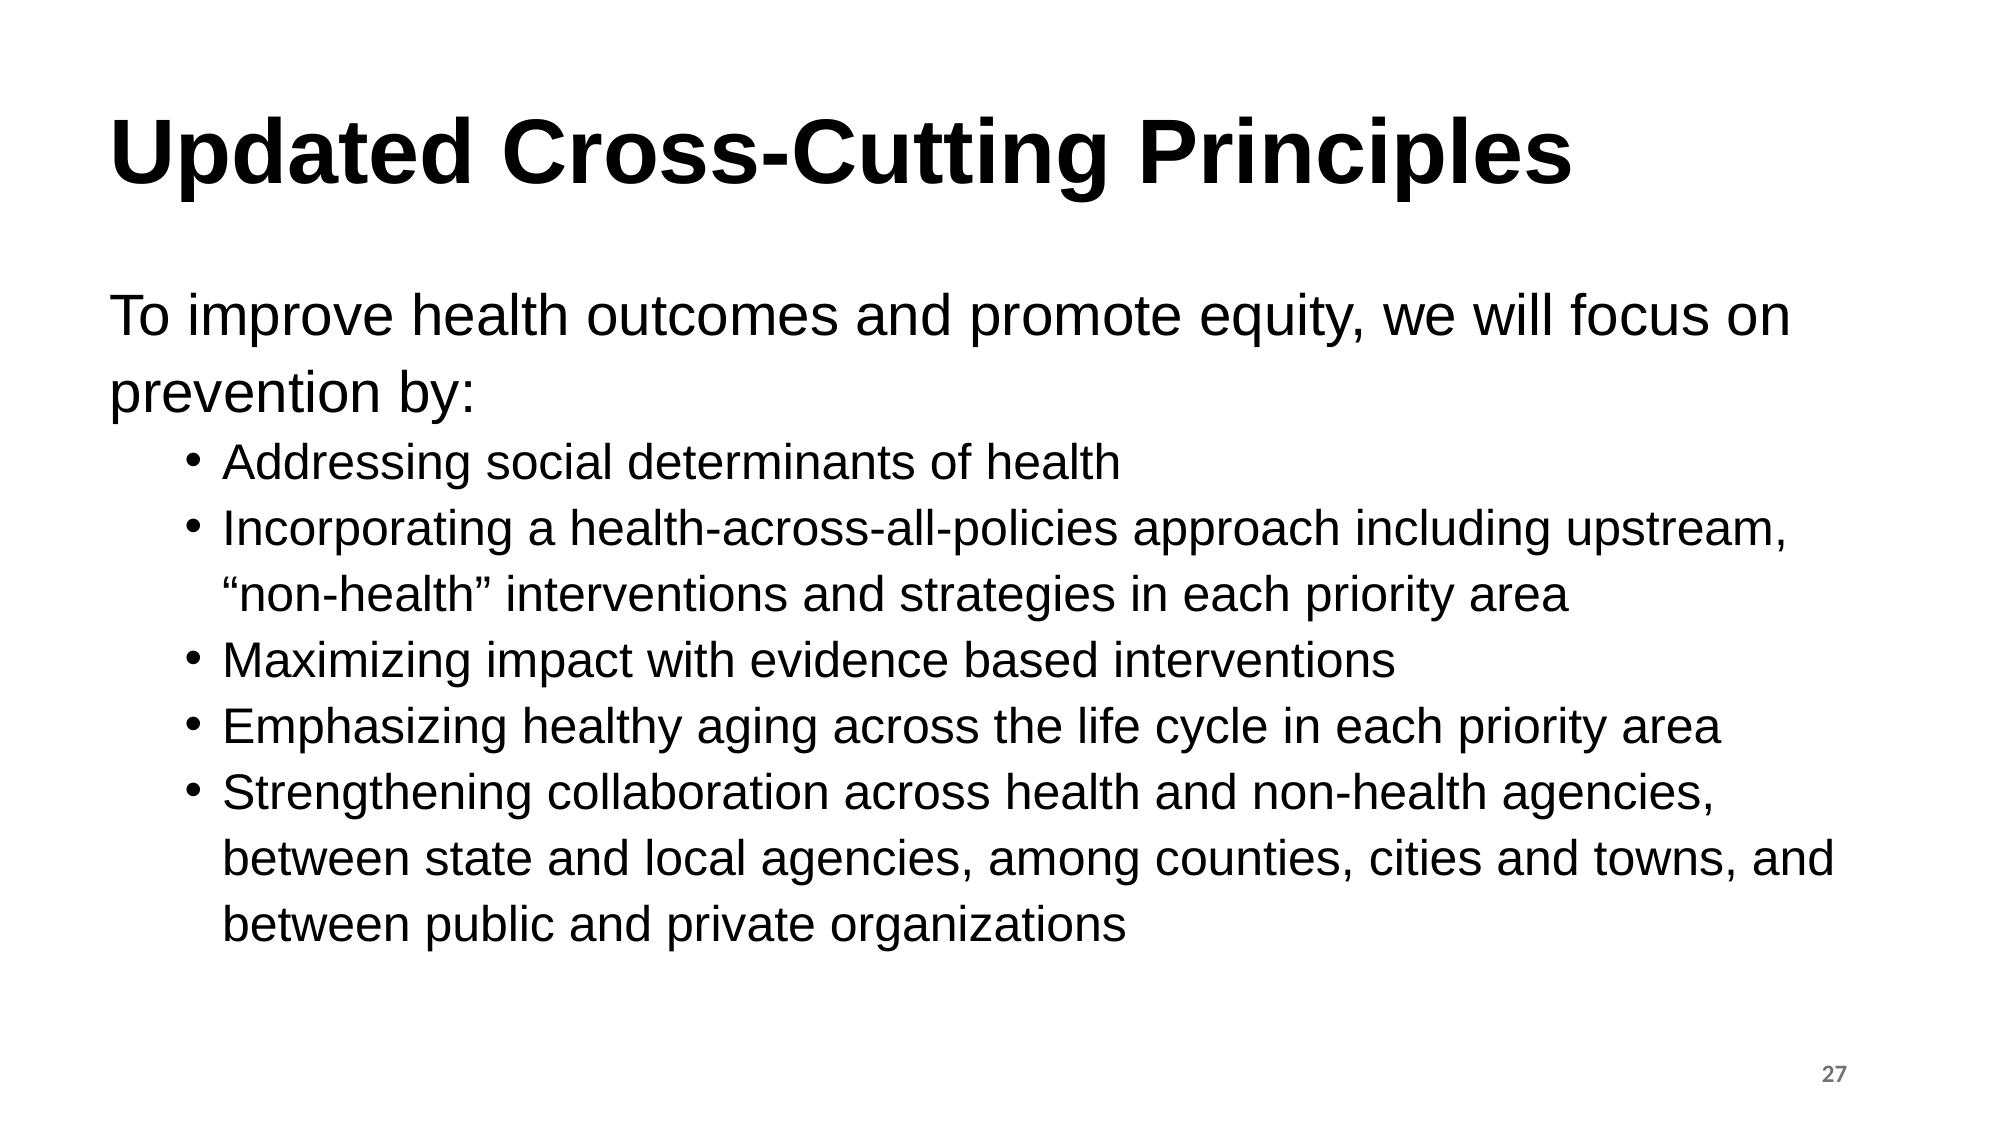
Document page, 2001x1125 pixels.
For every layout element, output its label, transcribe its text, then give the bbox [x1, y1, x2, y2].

title Updated Cross-Cutting Principles [94, 45, 1820, 262]
list To improve health outcomes and promote equity, we will focus on prevention by: Addressing social determinants of health Incorporating a health-across-all-policies approach including upstream, “non-health” interventions and strategies in each priority area Maximizing impact with evidence based interventions Emphasizing healthy aging across the life cycle in each priority area Strengthening collaboration across health and non-health agencies, between state and local agencies, among counties, cities and towns, and between public and private organizations [94, 262, 1906, 1014]
slide_number 27 [1412, 1042, 1863, 1103]
